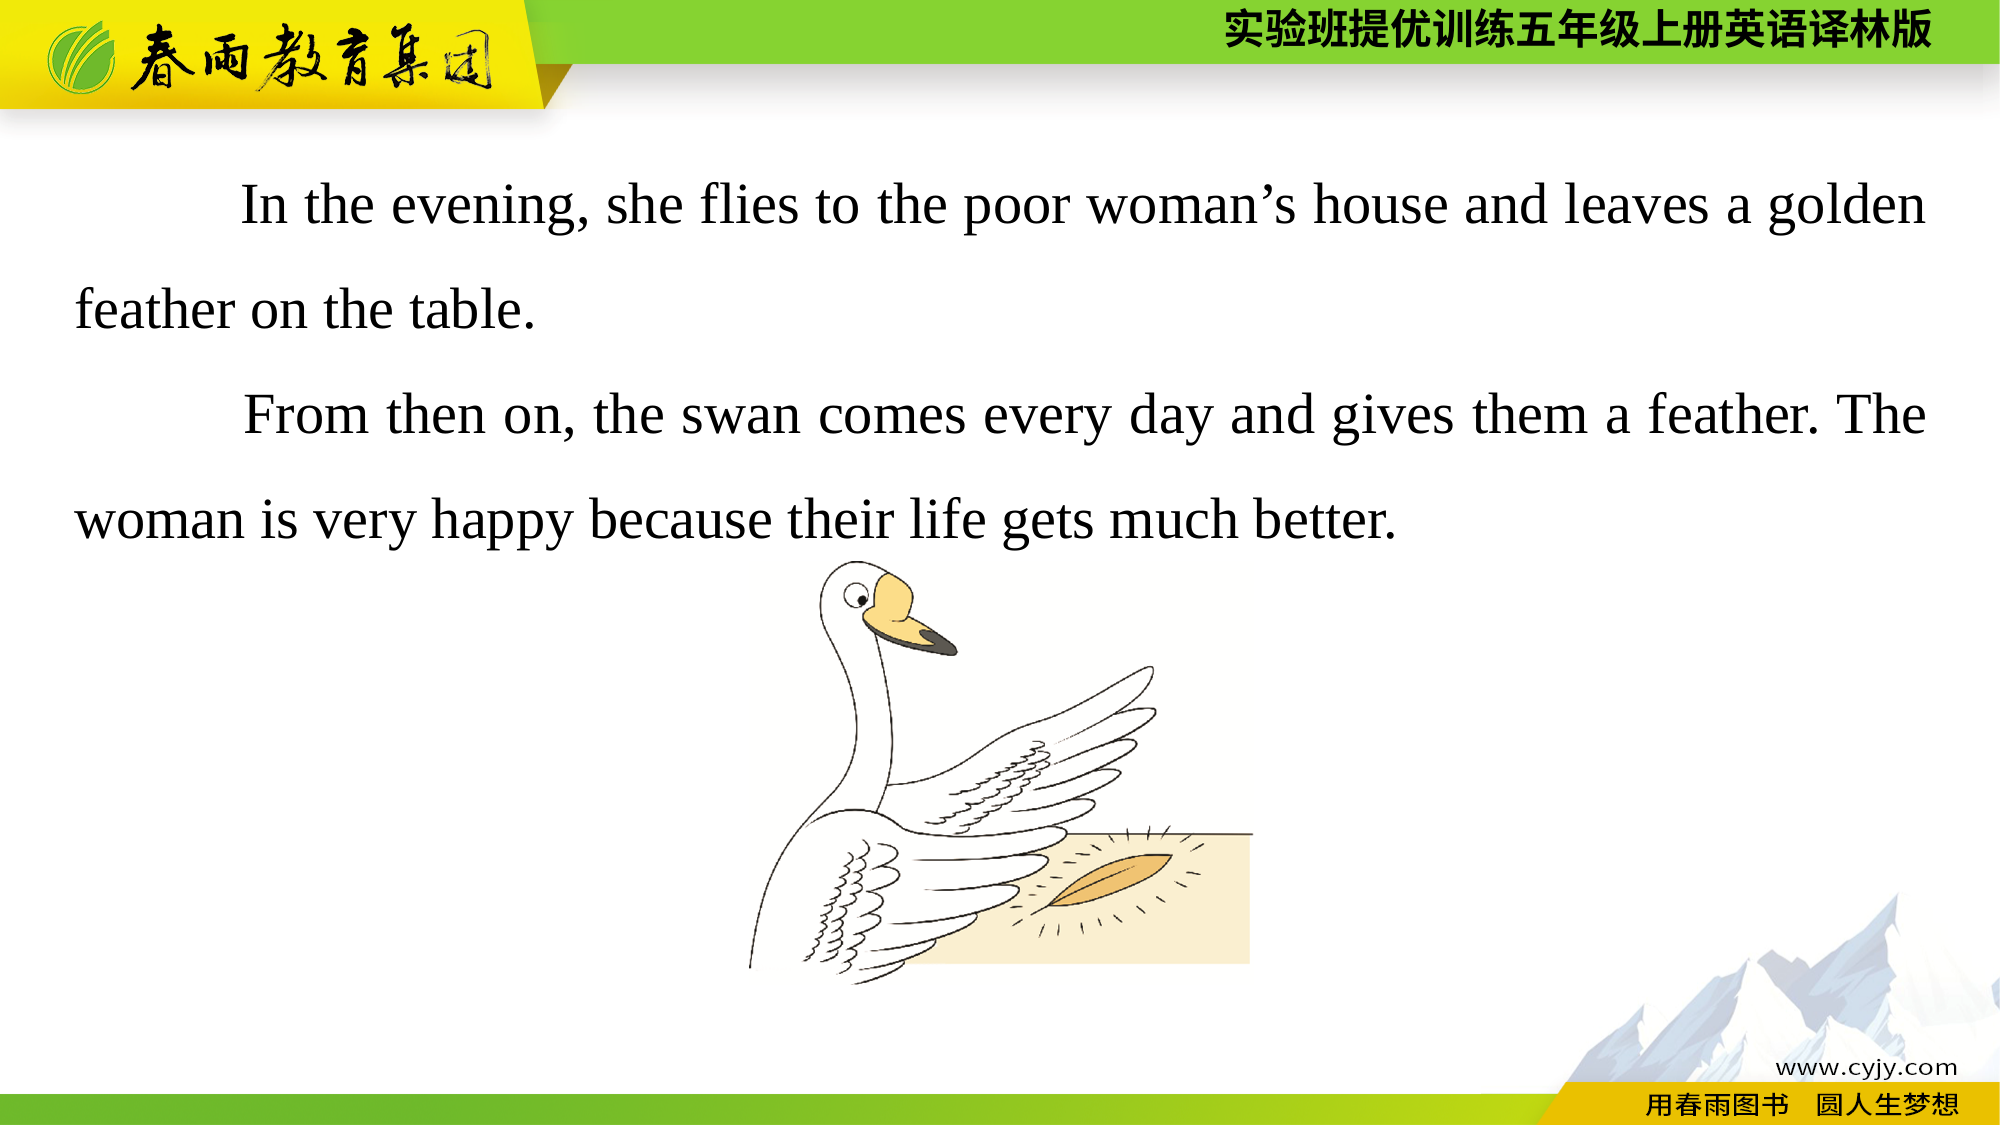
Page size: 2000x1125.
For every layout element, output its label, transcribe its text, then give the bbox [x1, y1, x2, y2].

list In the evening, she flies to the poor woman’s house and leaves a golden feather on the table. From then on, the swan comes every day and gives them a feather. The woman is very happy because their life gets much better. [59, 122, 1944, 562]
picture [0, 0, 2000, 1125]
